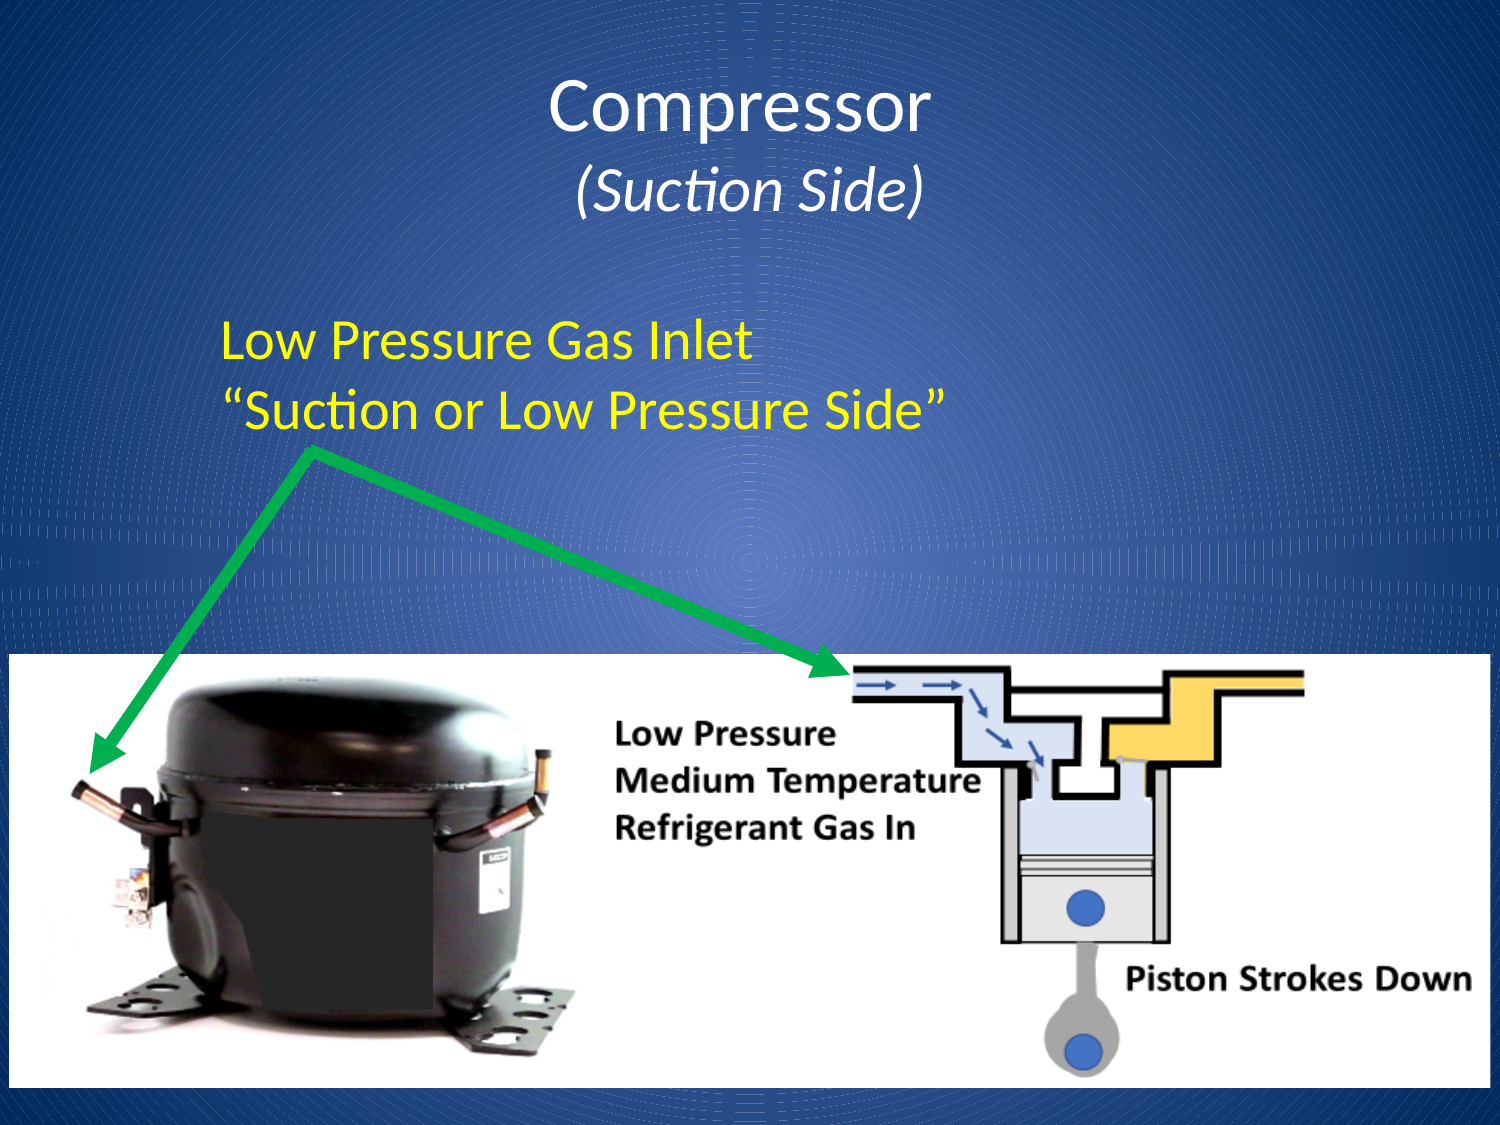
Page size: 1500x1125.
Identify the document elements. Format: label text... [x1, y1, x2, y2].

text_box Low Pressure Gas Inlet “Suction or Low Pressure Side” [205, 293, 964, 449]
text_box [309, 449, 851, 676]
picture [9, 654, 1491, 1088]
title Compressor (Suction Side) [75, 45, 1425, 233]
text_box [89, 449, 313, 775]
